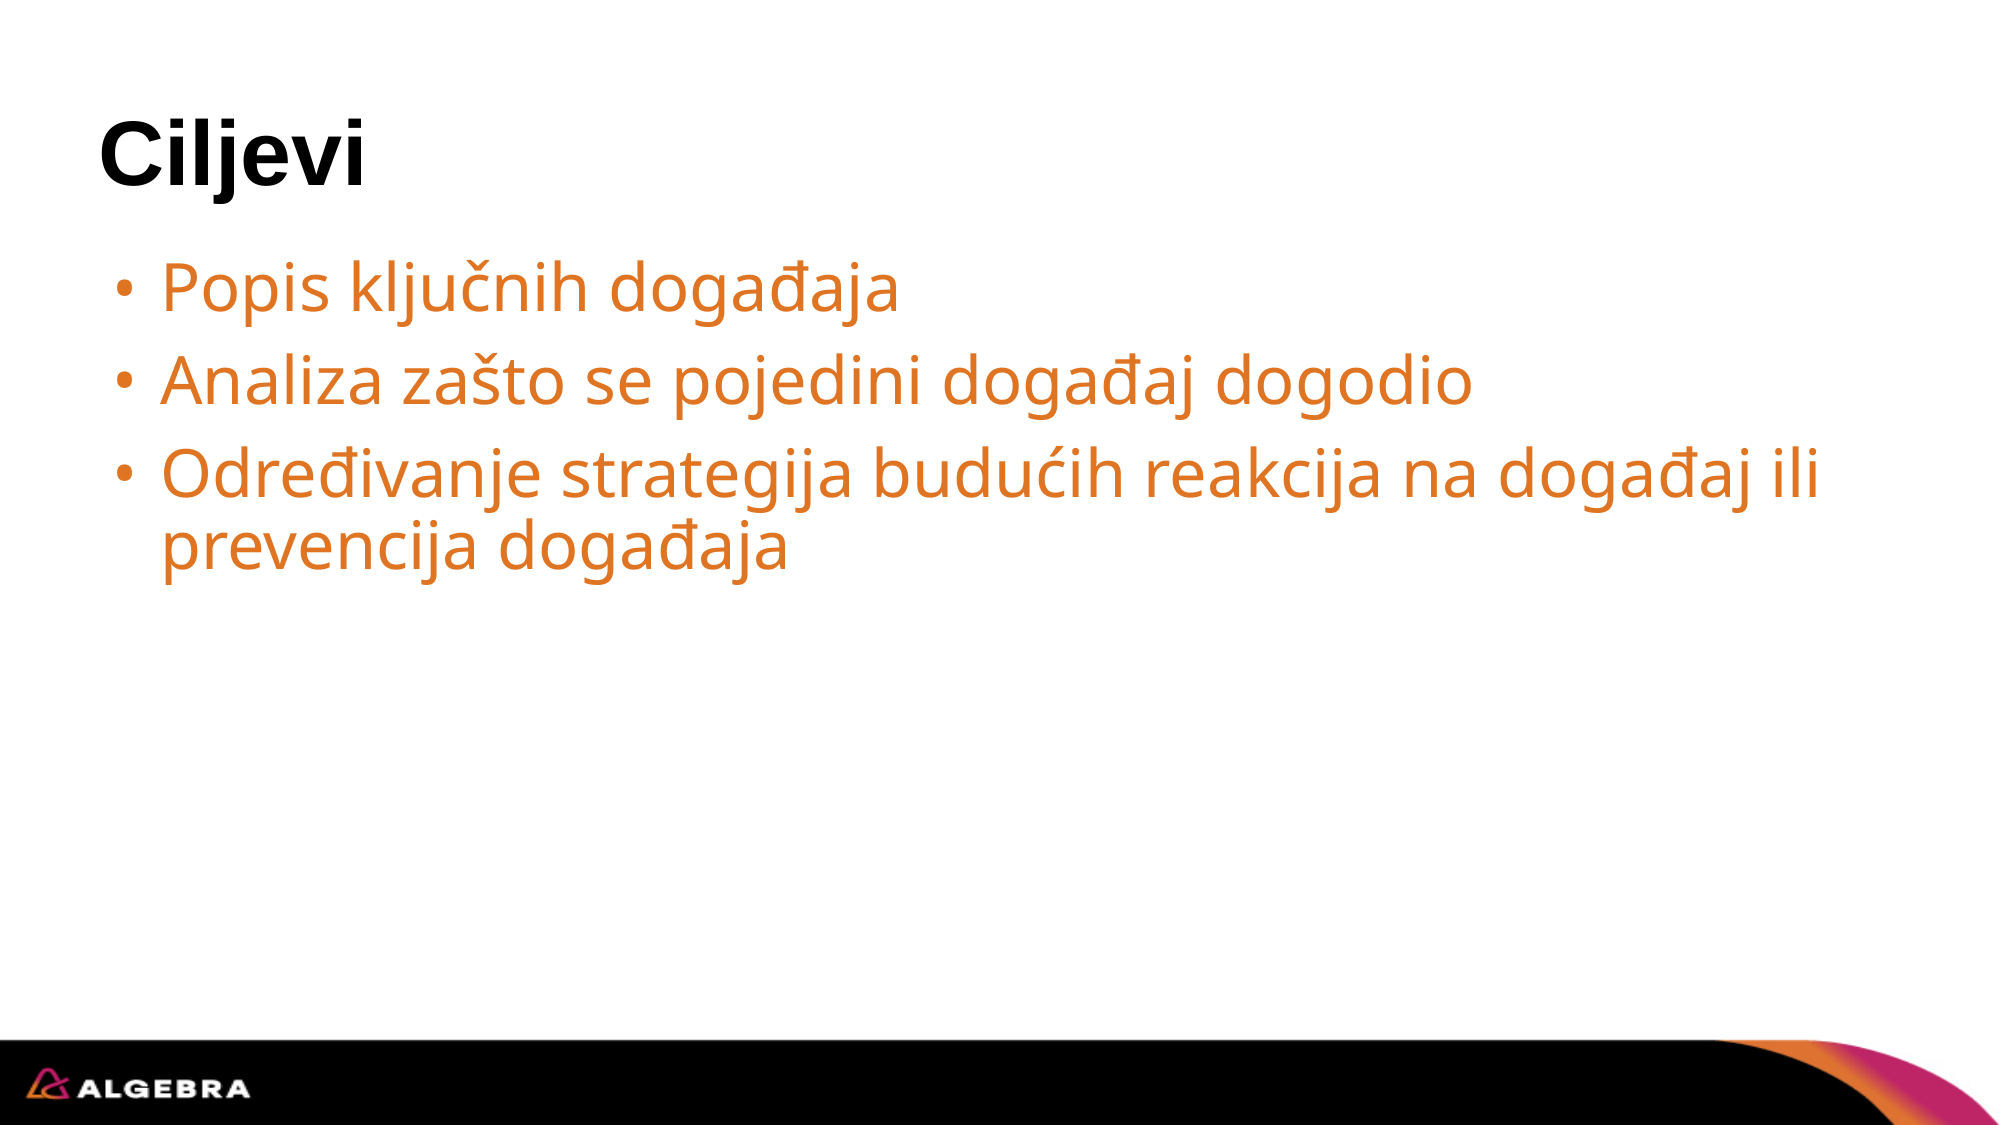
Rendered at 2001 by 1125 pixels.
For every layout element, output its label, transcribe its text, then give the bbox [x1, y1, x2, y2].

title Ciljevi [98, 81, 1910, 213]
picture [0, 0, 2001, 1125]
list Popis ključnih događaja Analiza zašto se pojedini događaj dogodio Određivanje strategija budućih reakcija na događaj ili prevencija događaja [98, 246, 1908, 991]
